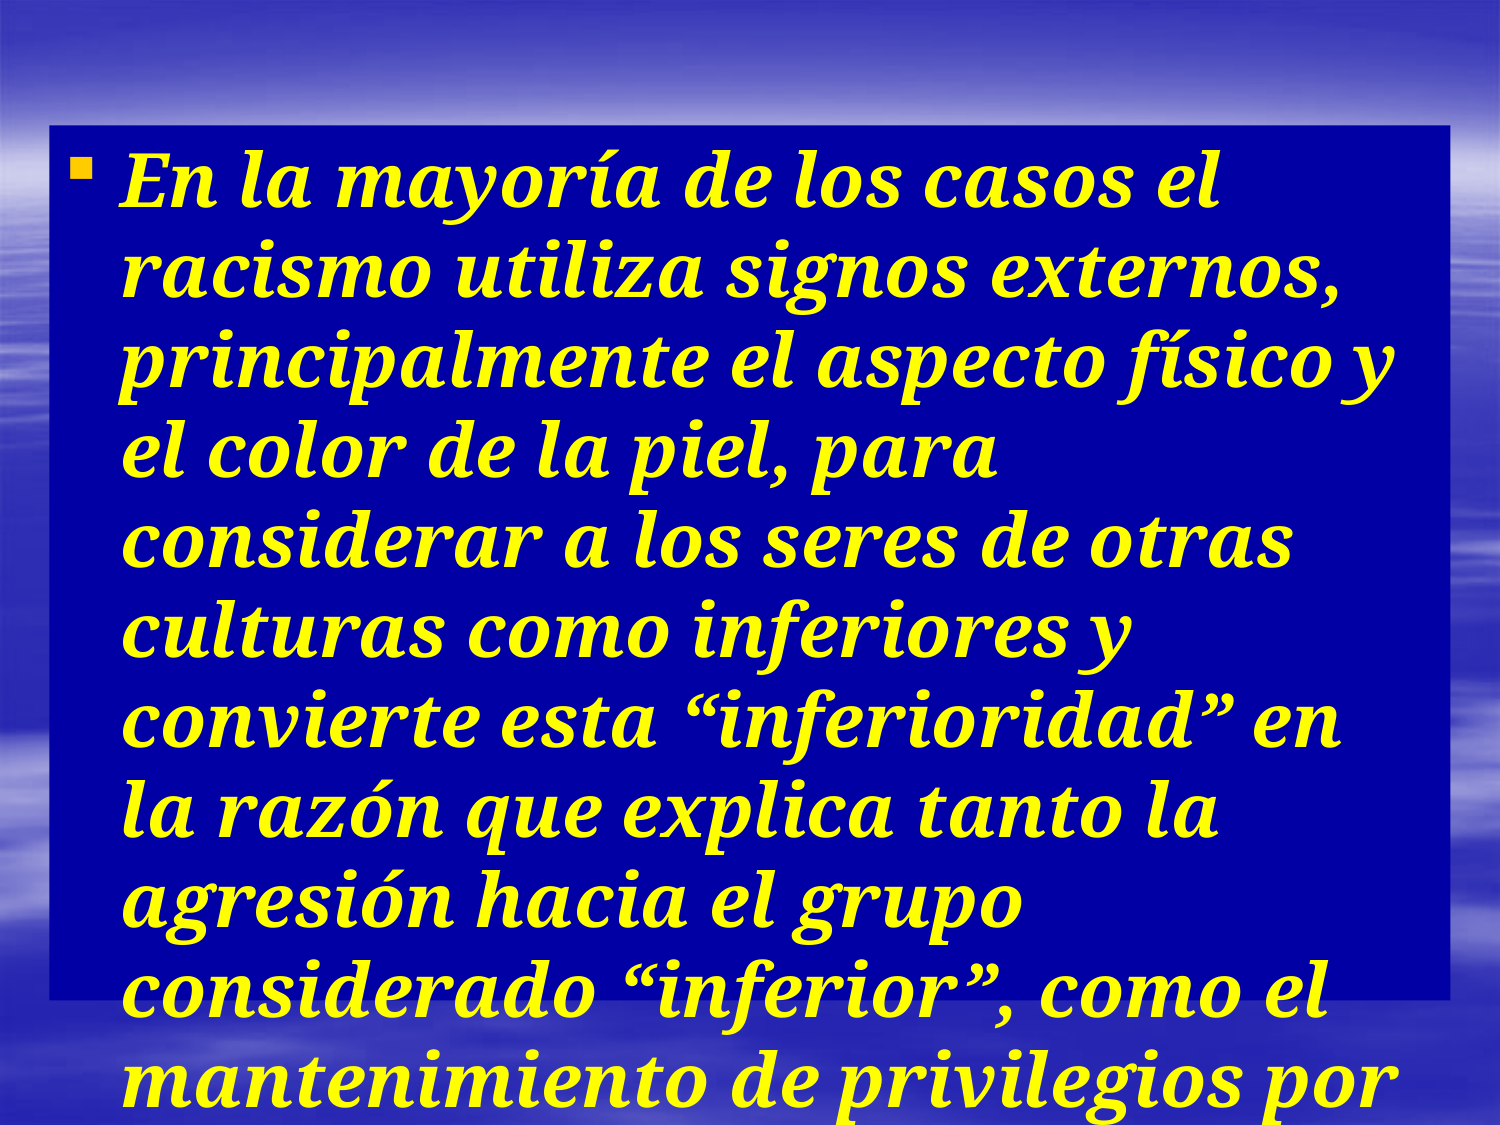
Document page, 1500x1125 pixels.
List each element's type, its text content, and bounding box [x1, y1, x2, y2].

list En la mayoría de los casos el racismo utiliza signos externos, principalmente el aspecto físico y el color de la piel, para considerar a los seres de otras culturas como inferiores y convierte esta “inferioridad” en la razón que explica tanto la agresión hacia el grupo considerado “inferior”, como el mantenimiento de privilegios por parte del grupo que se considera “superior”. [49, 125, 1451, 1001]
